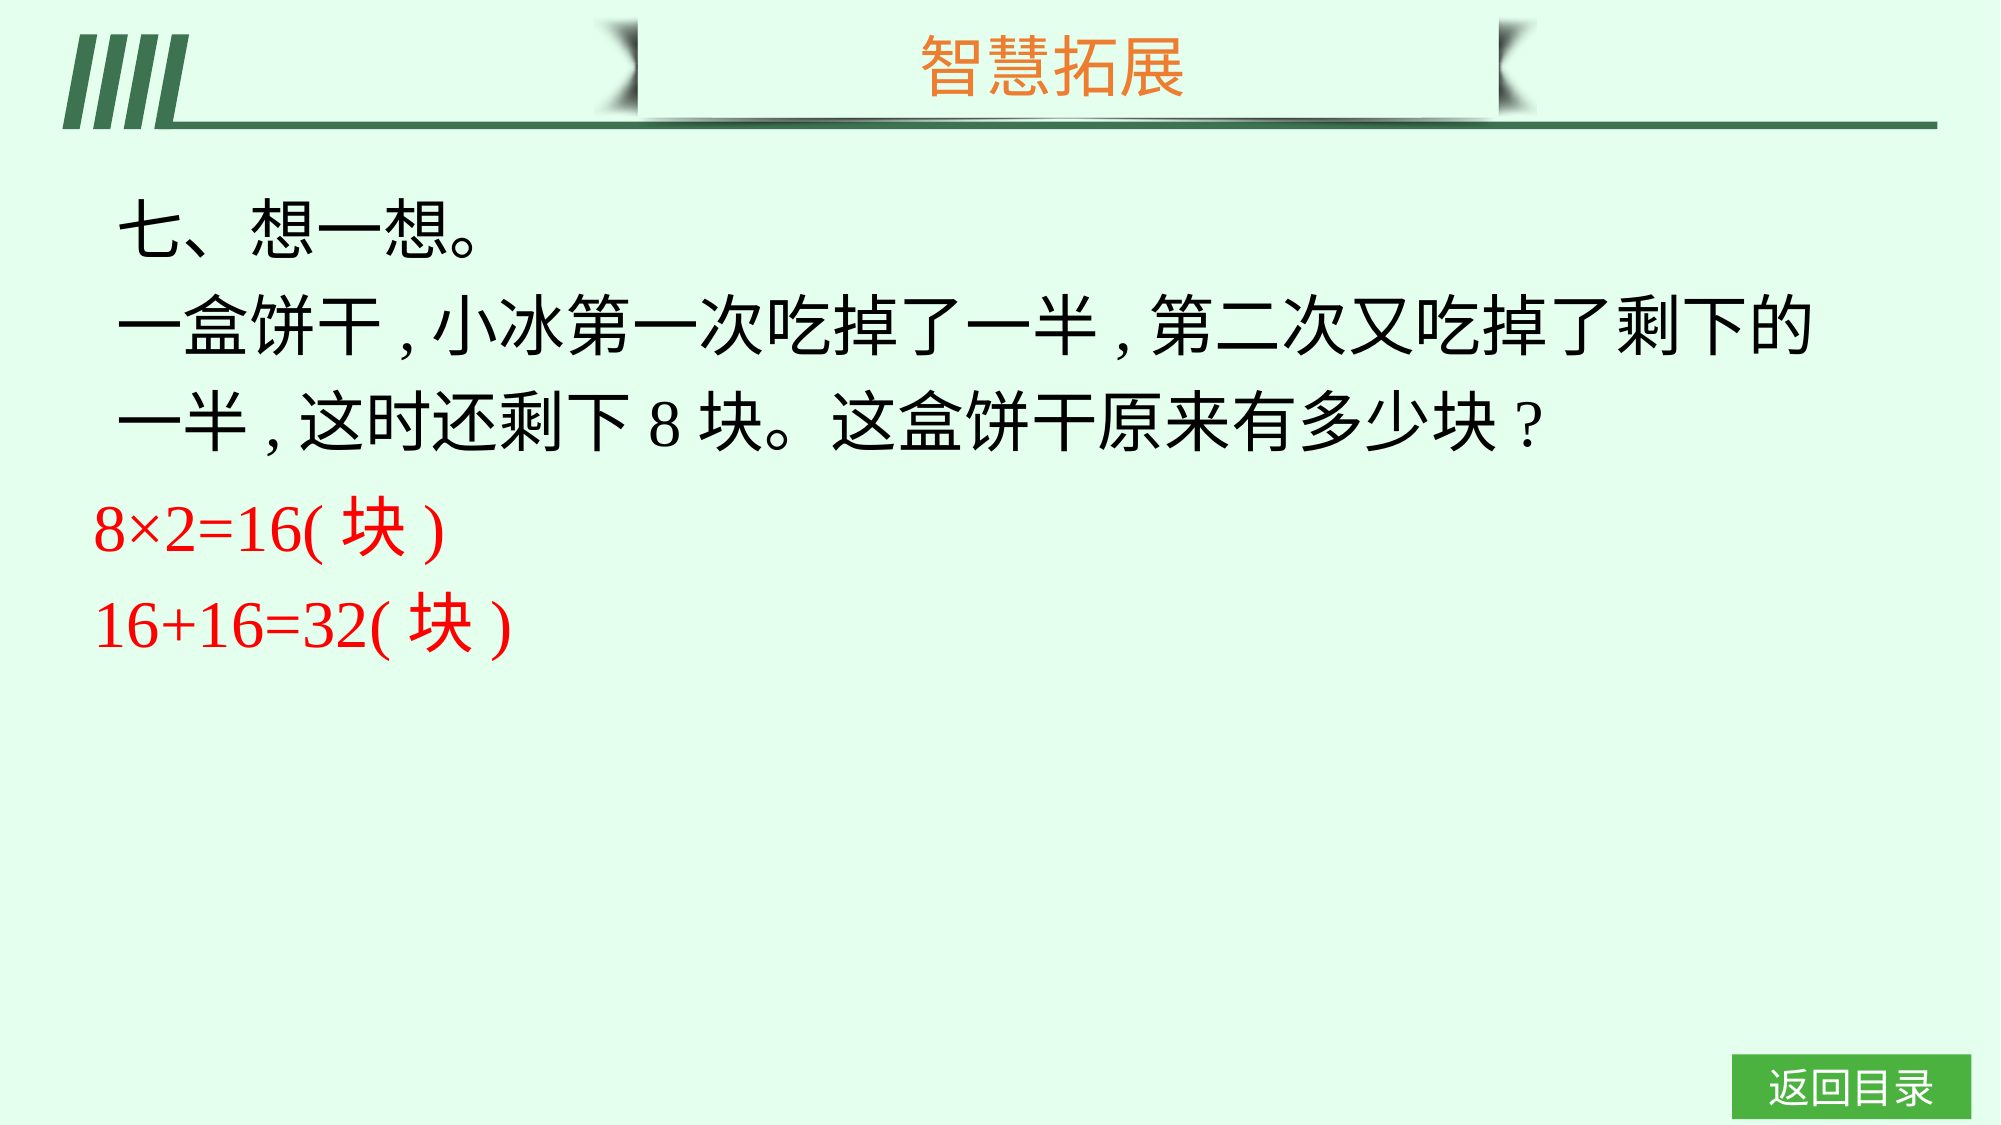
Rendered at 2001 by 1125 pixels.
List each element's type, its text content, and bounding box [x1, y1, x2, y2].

text_box 8×2=16(块) 16+16=32(块) [78, 461, 528, 669]
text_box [594, 16, 1537, 127]
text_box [62, 34, 1938, 130]
text_box 七、想一想。 一盒饼干,小冰第一次吃掉了一半,第二次又吃掉了剩下的一半,这时还剩下8块。这盒饼干原来有多少块? [101, 164, 1875, 468]
